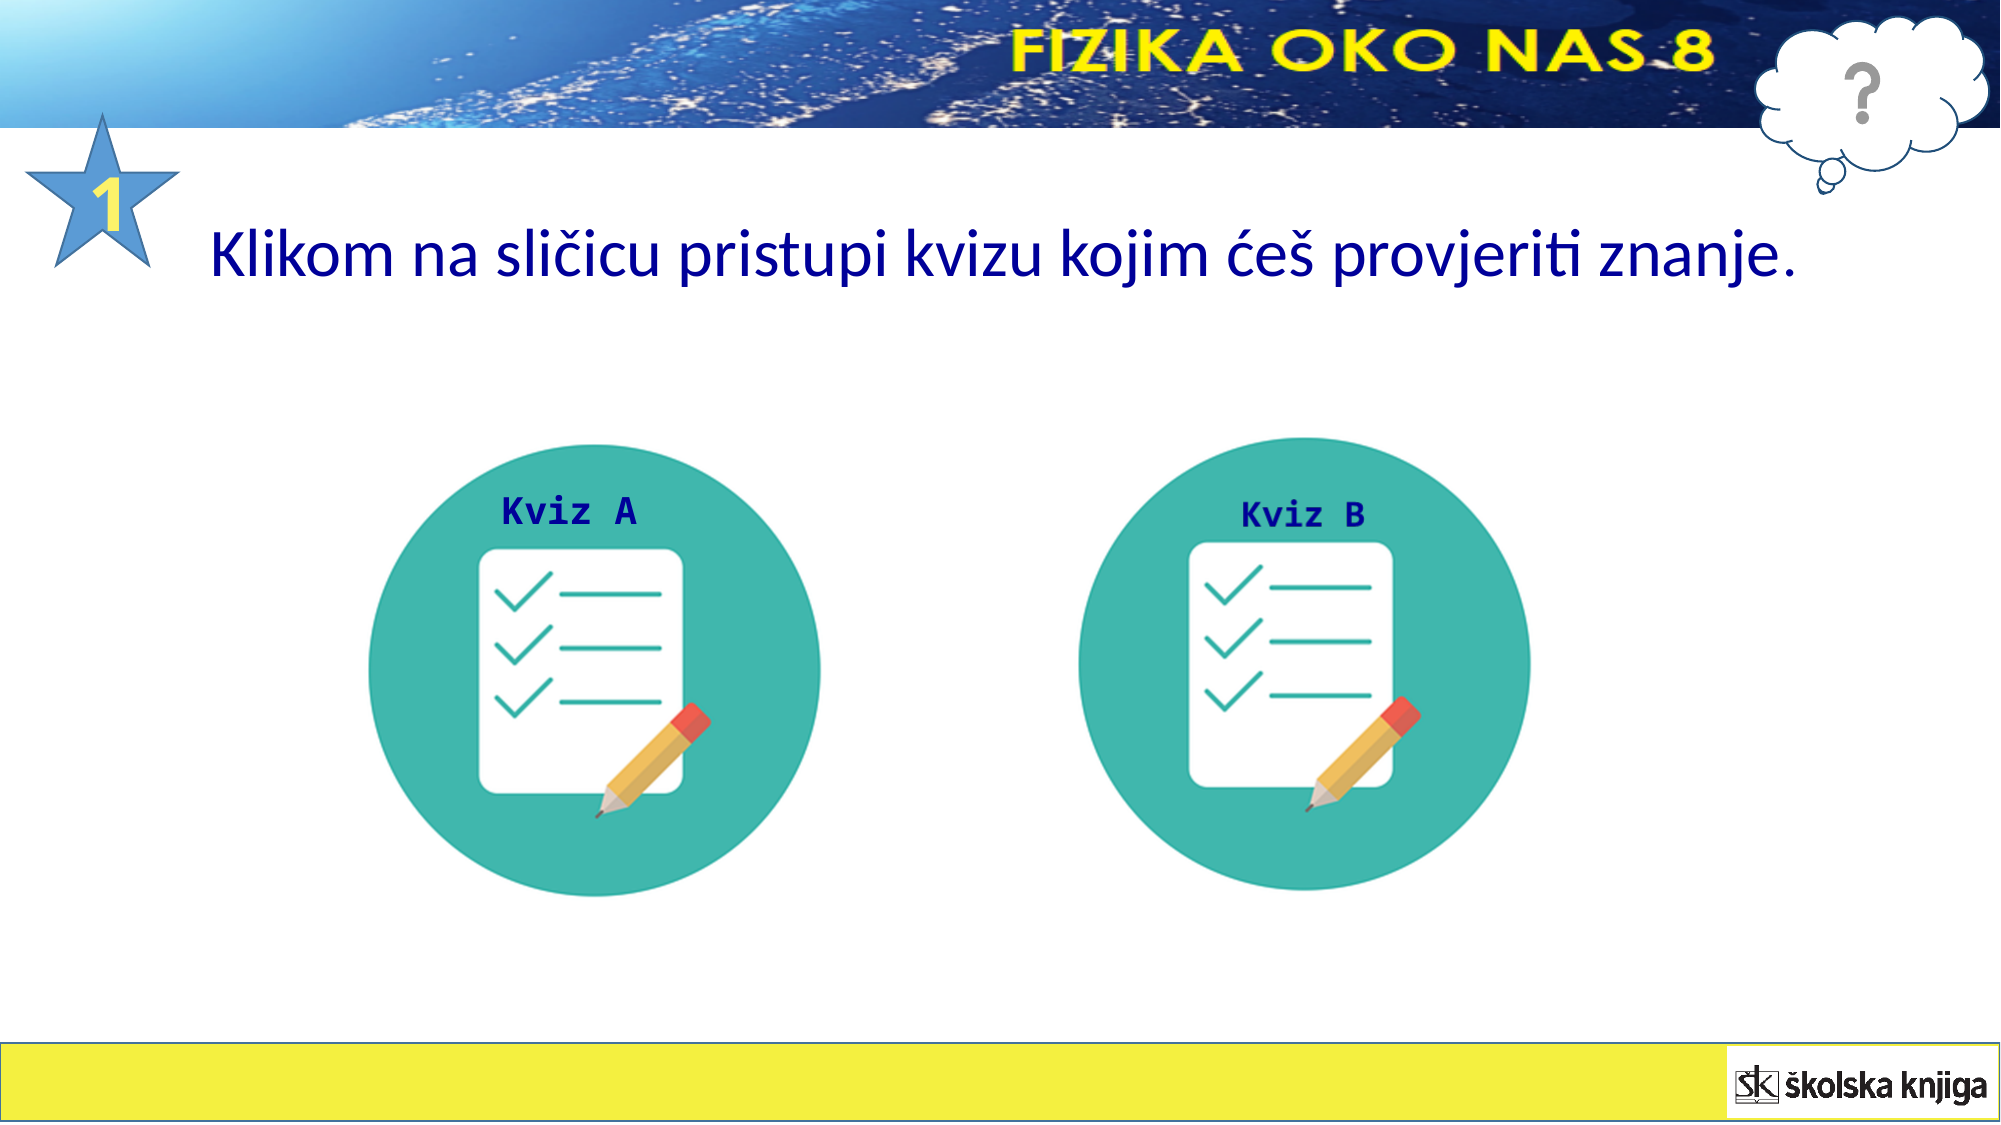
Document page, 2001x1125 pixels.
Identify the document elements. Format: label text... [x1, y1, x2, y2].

title Klikom na sličicu pristupi kvizu kojim ćeš provjeriti znanje. [195, 156, 1822, 375]
text_box [1808, 50, 1917, 136]
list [328, 404, 860, 936]
text_box [1753, 15, 1991, 195]
picture [1727, 1046, 1998, 1118]
picture [0, 0, 2000, 128]
text_box 1 [24, 111, 181, 269]
picture [1038, 397, 1570, 930]
